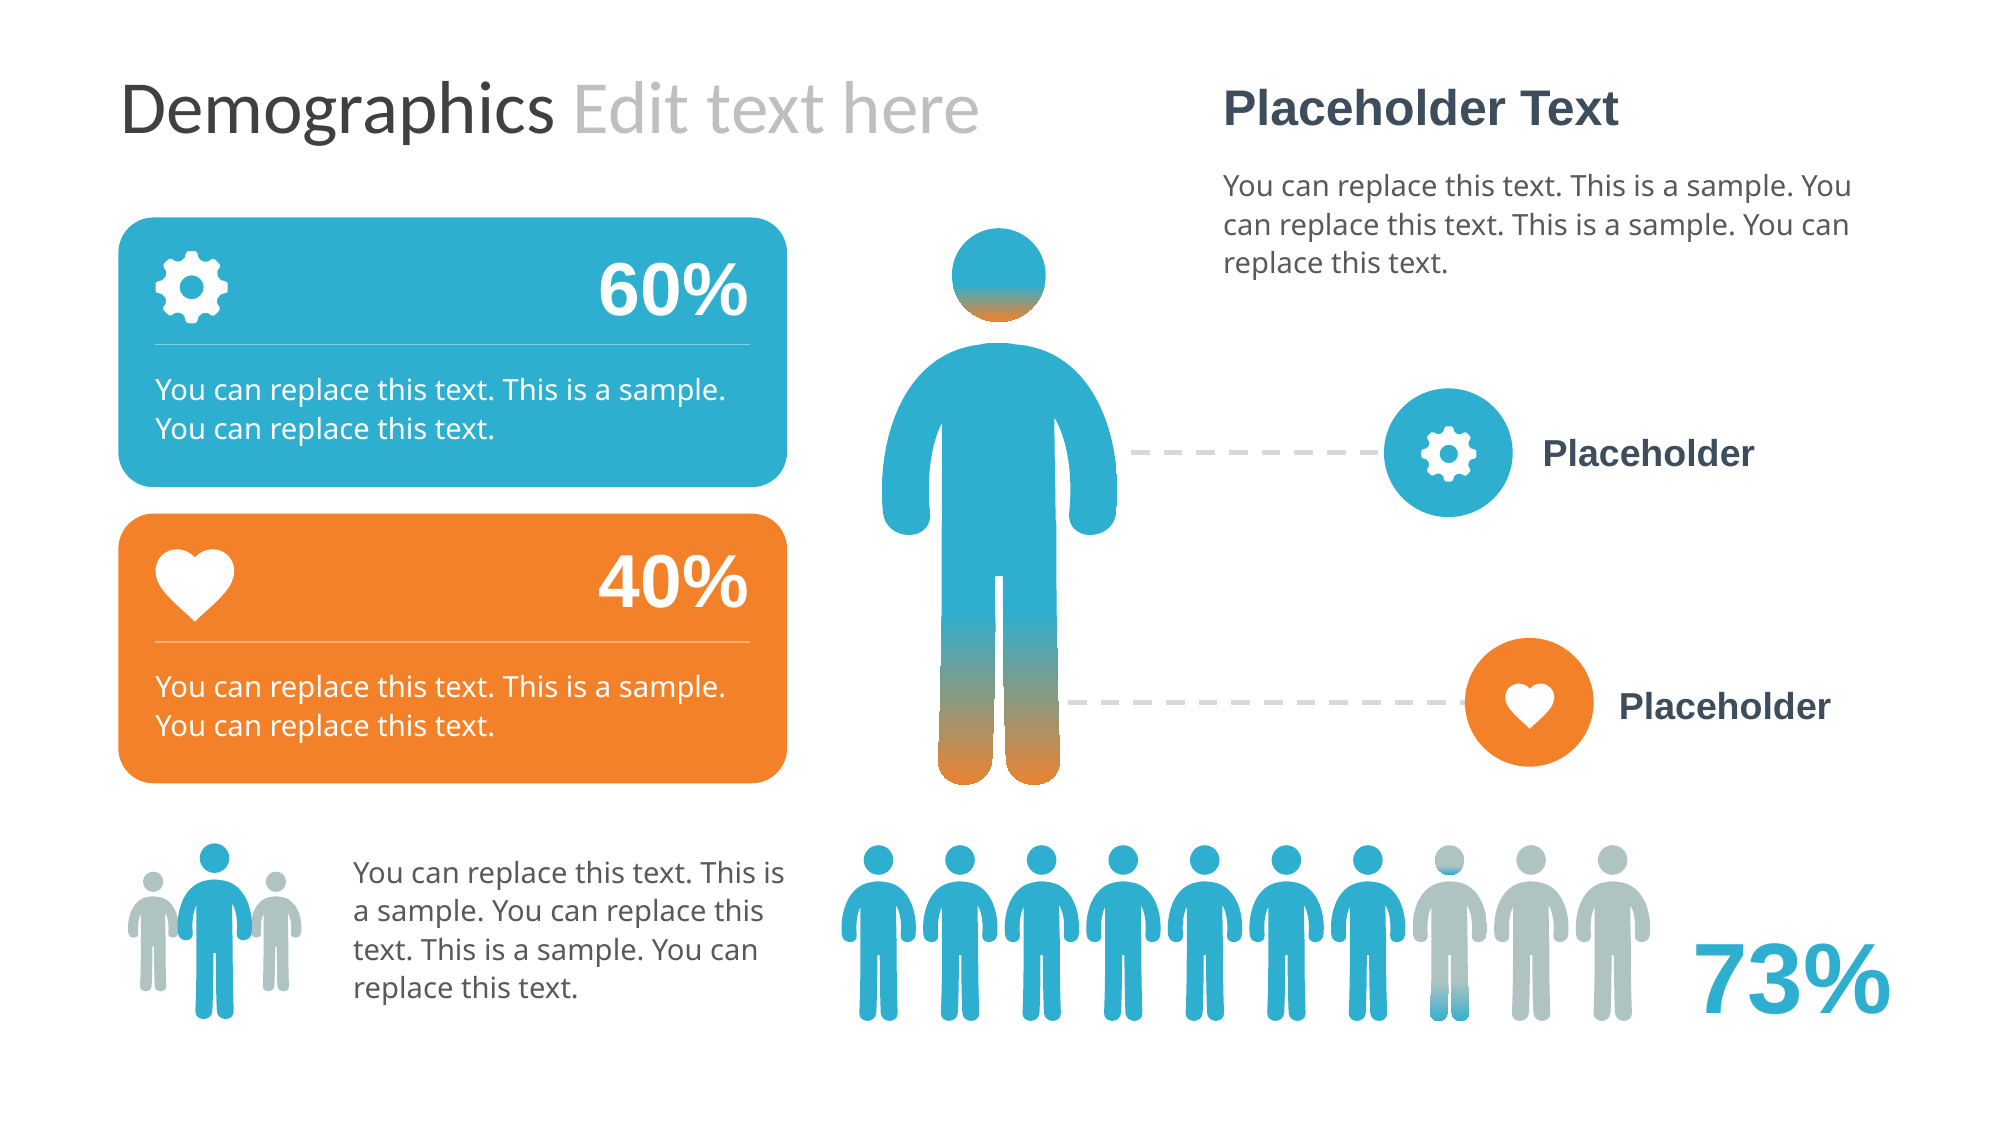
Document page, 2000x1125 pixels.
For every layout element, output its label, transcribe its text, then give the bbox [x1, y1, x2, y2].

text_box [1130, 388, 1513, 518]
text_box You can replace this text. This is a sample. You can replace this text. [155, 360, 750, 453]
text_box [1084, 844, 1163, 1024]
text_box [1247, 844, 1326, 1024]
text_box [1328, 844, 1408, 1024]
title Demographics Edit text here [99, 45, 1900, 162]
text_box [1410, 844, 1490, 1024]
text_box [116, 215, 790, 490]
text_box Placeholder Text [1223, 67, 1892, 143]
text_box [1573, 844, 1653, 1024]
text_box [1492, 844, 1571, 1024]
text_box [920, 844, 1000, 1024]
text_box [155, 549, 235, 622]
text_box [116, 511, 790, 786]
text_box 40% [598, 525, 750, 630]
text_box You can replace this text. This is a sample. You can replace this text. This is a sample. You can replace this text. [353, 843, 788, 1012]
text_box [126, 843, 303, 1022]
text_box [1067, 637, 1594, 767]
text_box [875, 227, 1124, 794]
text_box 73% [1674, 905, 1892, 1041]
text_box Placeholder [1542, 421, 1779, 481]
text_box You can replace this text. This is a sample. You can replace this text. [155, 657, 750, 750]
text_box Placeholder [1618, 674, 1856, 735]
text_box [1002, 844, 1082, 1024]
text_box [155, 251, 228, 324]
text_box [839, 844, 919, 1024]
text_box 60% [598, 233, 750, 338]
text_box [1165, 844, 1245, 1024]
text_box You can replace this text. This is a sample. You can replace this text. This is a sample. You can replace this text. [1223, 156, 1892, 287]
